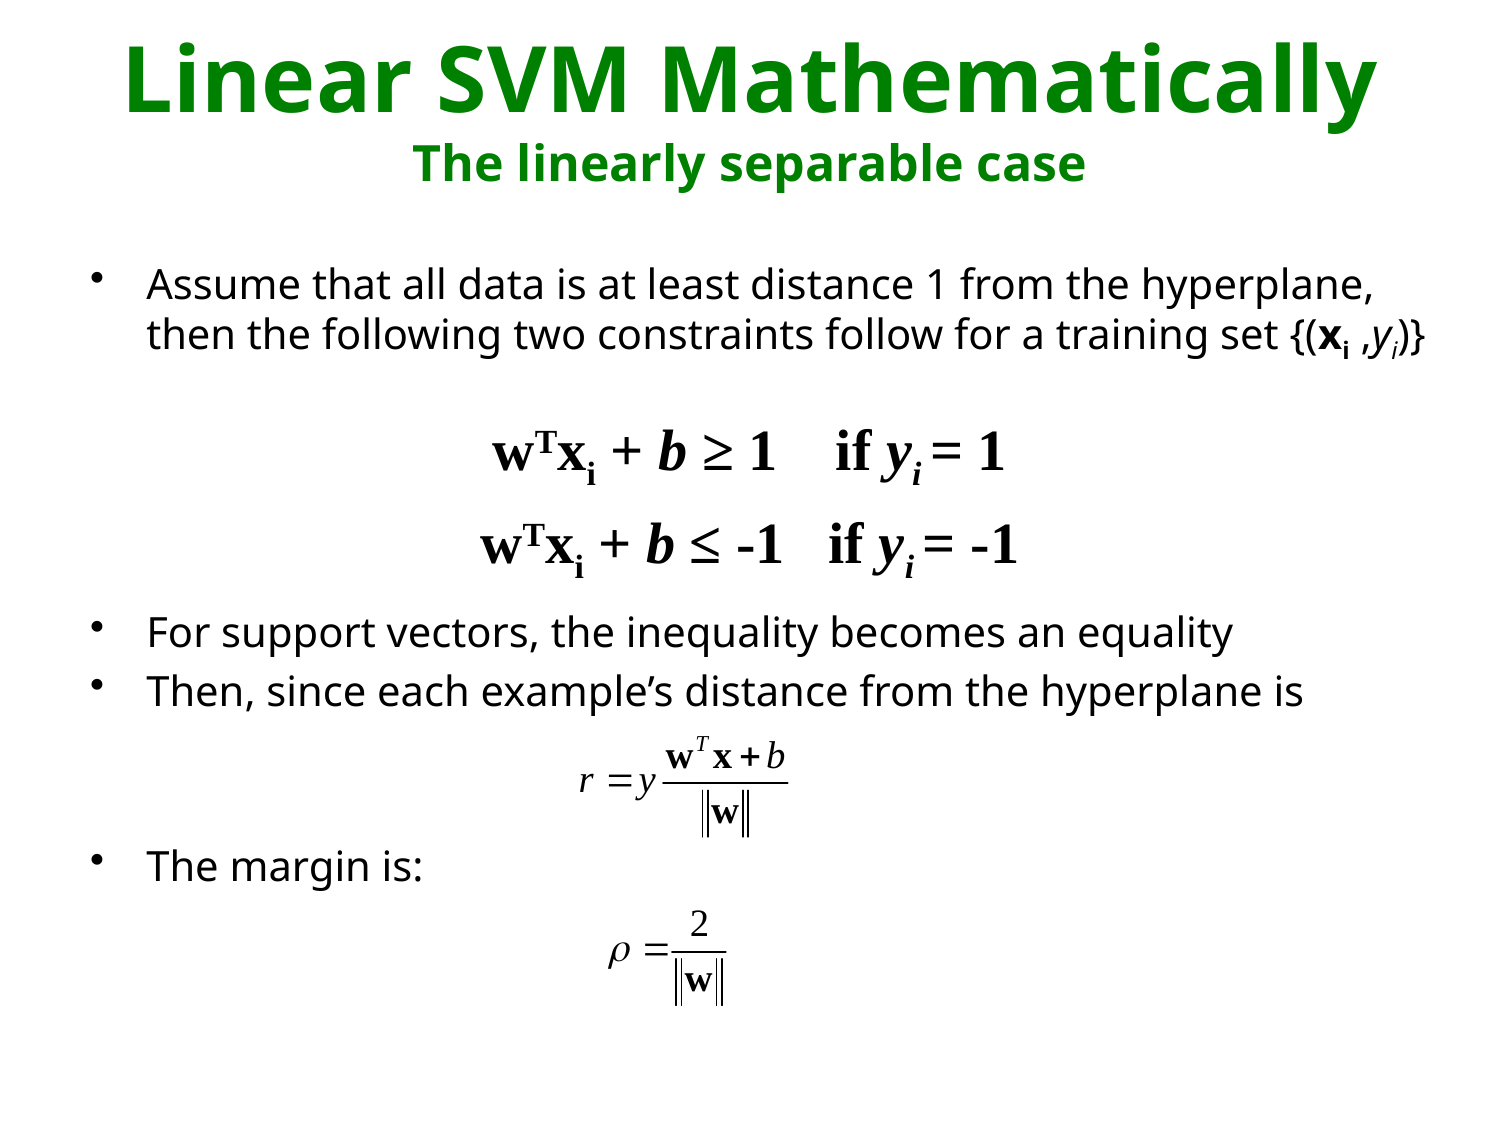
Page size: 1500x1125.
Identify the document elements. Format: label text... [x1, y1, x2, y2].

title Linear SVM Mathematically The linearly separable case [74, 12, 1426, 201]
text_box wTxi + b ≥ 1 if yi = 1 wTxi + b ≤ -1 if yi = -1 [437, 412, 1063, 584]
list Assume that all data is at least distance 1 from the hyperplane, then the following two constraints follow for a training set {(xi ,yi)} For support vectors, the inequality becomes an equality Then, since each example’s distance from the hyperplane is The margin is: [74, 249, 1450, 1076]
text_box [599, 899, 733, 1014]
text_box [572, 724, 797, 845]
